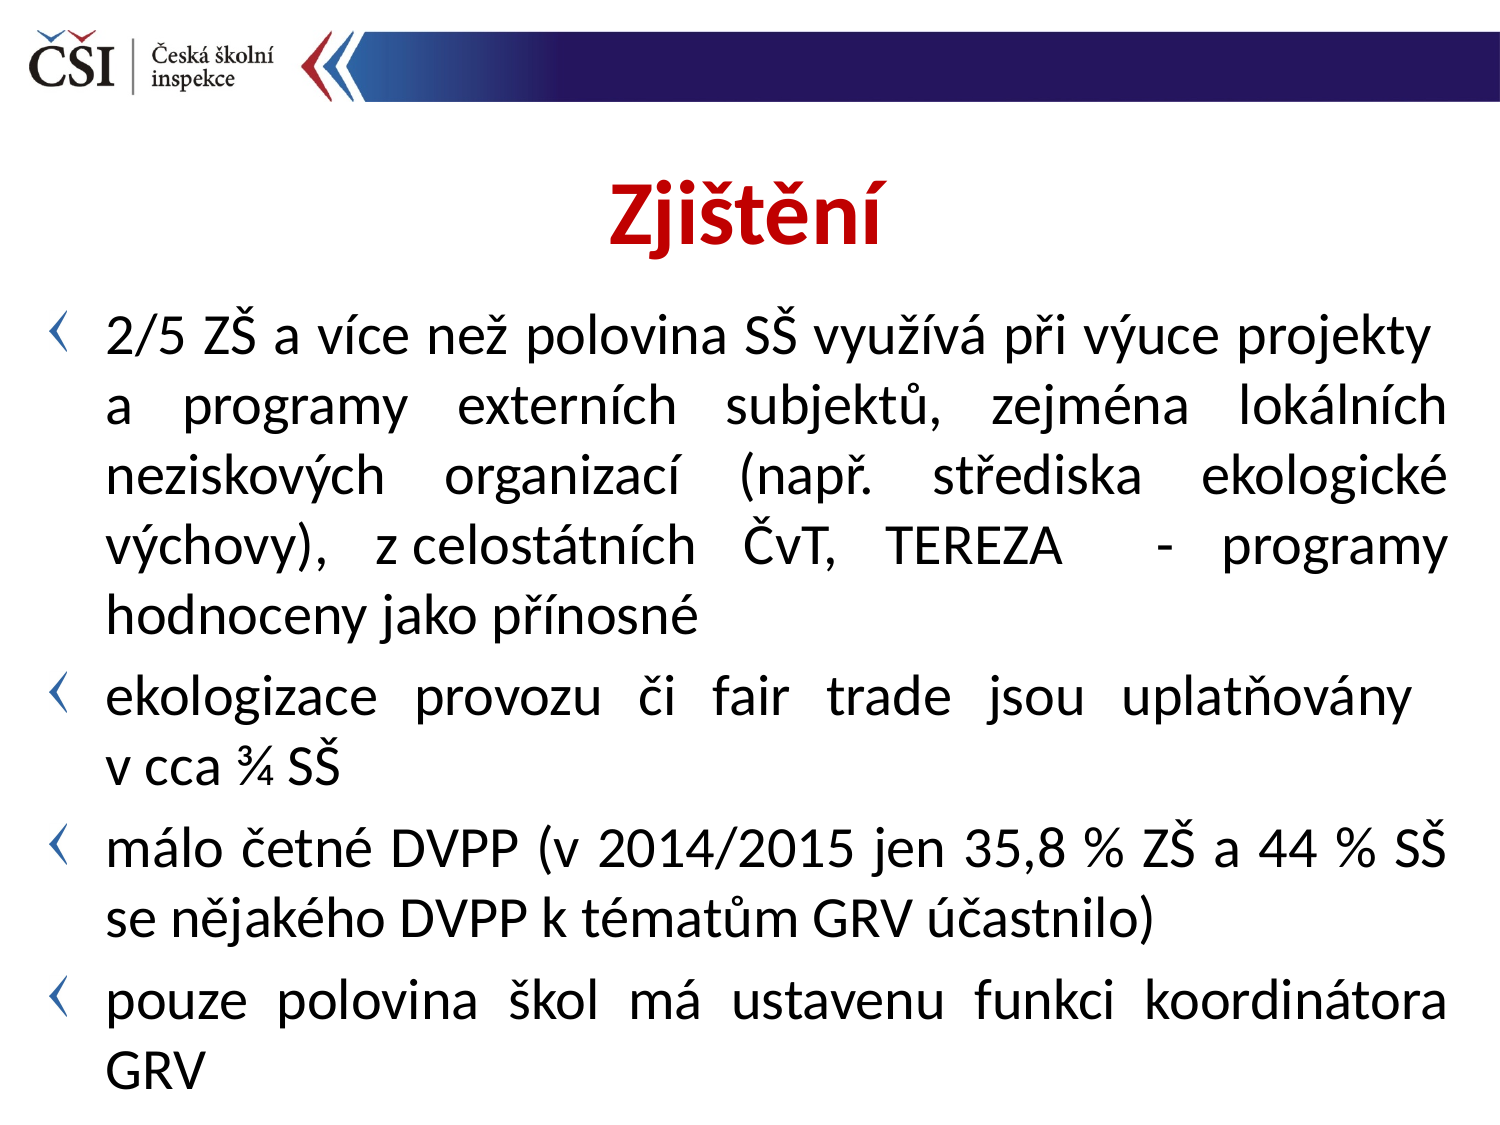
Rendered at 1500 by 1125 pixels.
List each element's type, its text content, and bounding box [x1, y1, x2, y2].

picture [49, 310, 67, 352]
list 2/5 ZŠ a více než polovina SŠ využívá při výuce projekty a programy externích subjektů, zejména lokálních neziskových organizací (např. střediska ekologické výchovy), z celostátních ČvT, TEREZA - programy hodnoceny jako přínosné ekologizace provozu či fair trade jsou uplatňovány v cca ¾ SŠ málo četné DVPP (v 2014/2015 jen 35,8 % ZŠ a 44 % SŠ se nějakého DVPP k tématům GRV účastnilo) pouze polovina škol má ustavenu funkci koordinátora GRV [34, 290, 1464, 1106]
picture [49, 975, 67, 1017]
picture [29, 30, 1500, 102]
picture [49, 671, 67, 713]
list Zjištění [31, 125, 1461, 291]
picture [49, 823, 67, 865]
